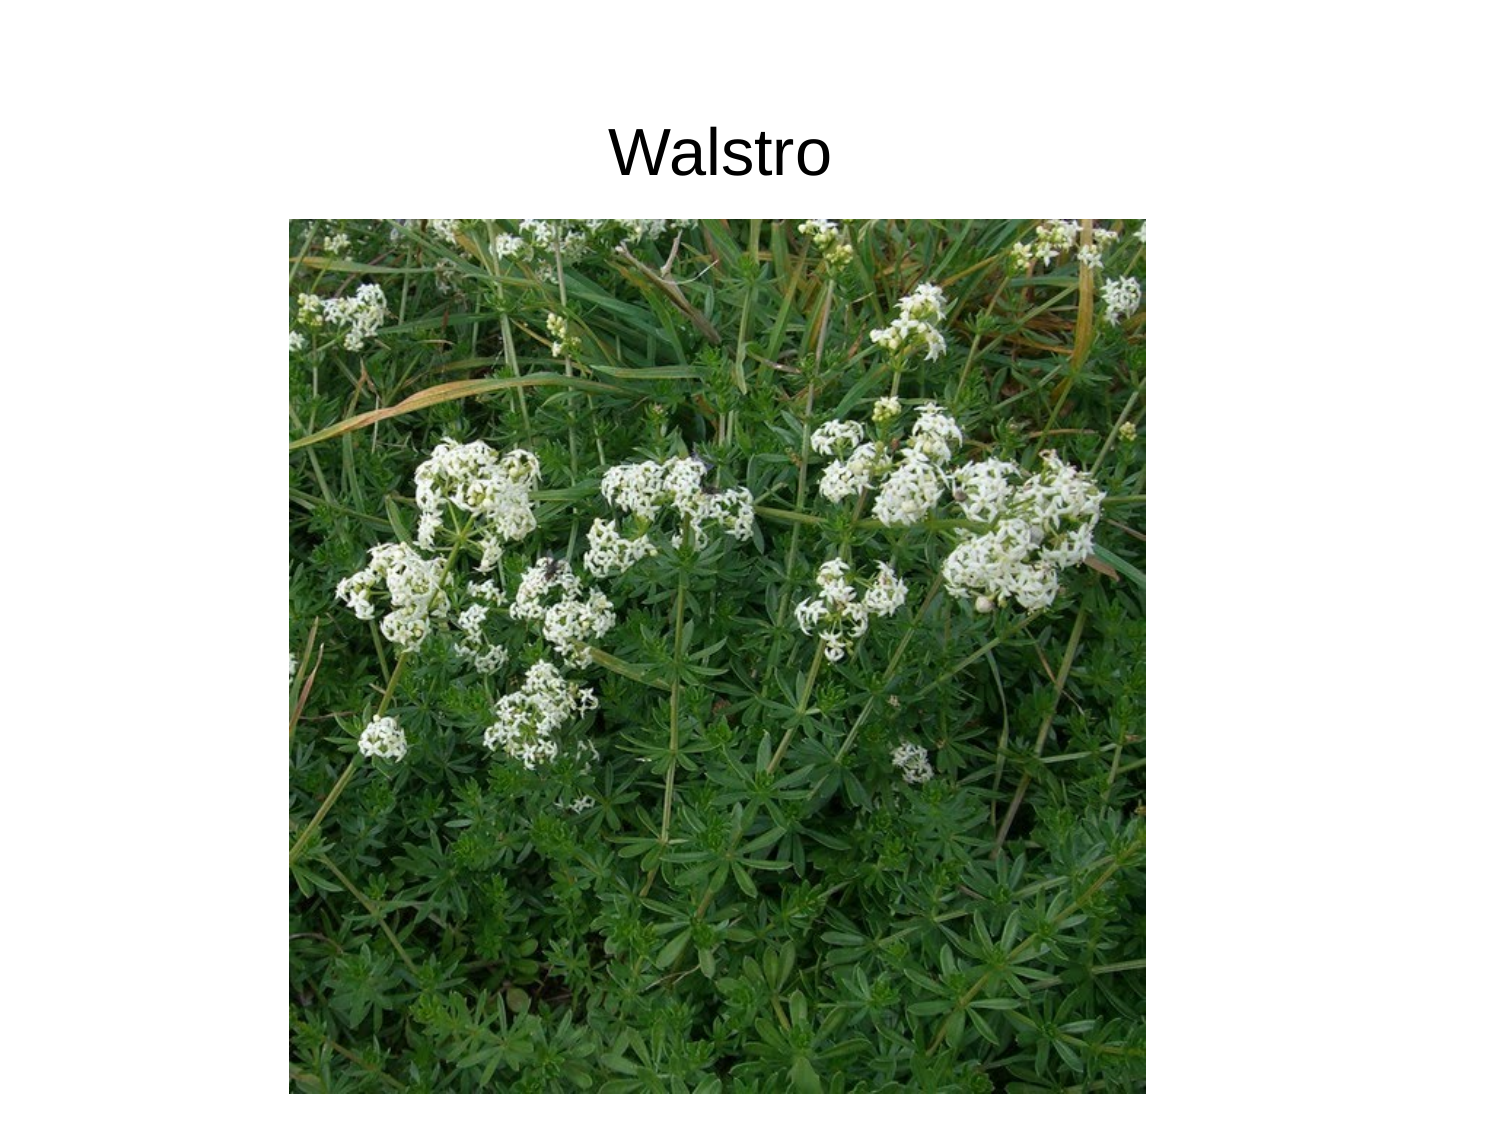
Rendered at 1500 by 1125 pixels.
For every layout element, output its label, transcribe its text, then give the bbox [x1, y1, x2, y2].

text_box Walstro [301, 101, 1140, 197]
picture [289, 219, 1146, 1094]
